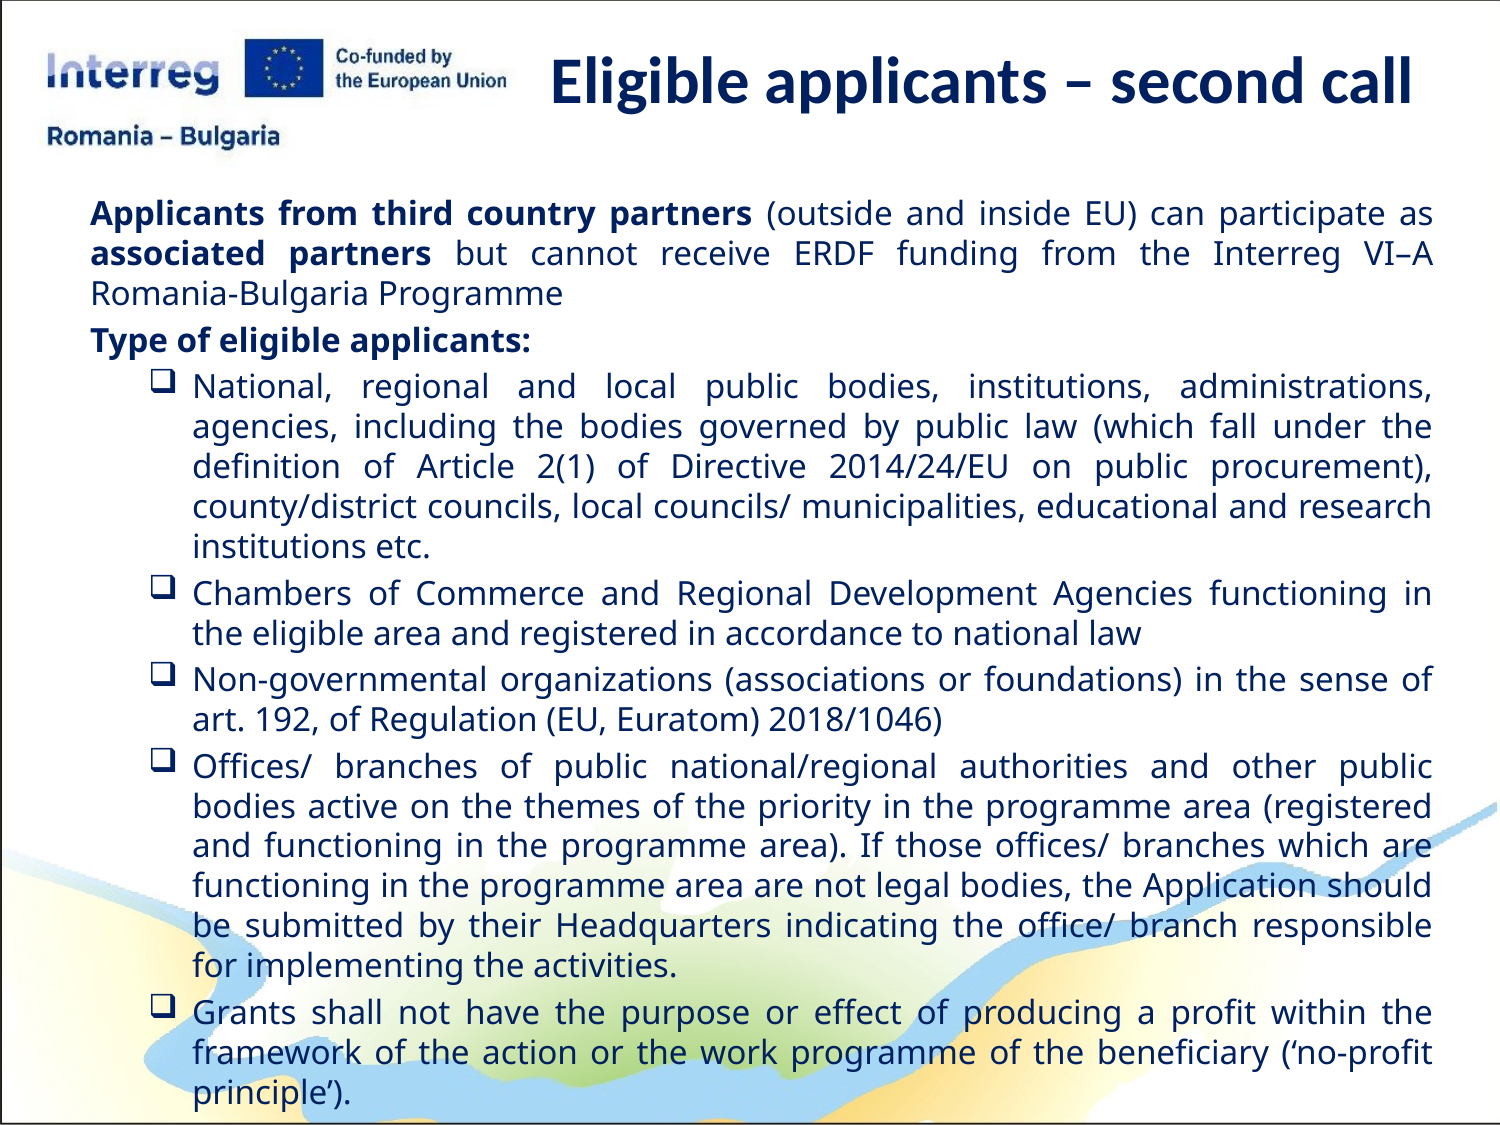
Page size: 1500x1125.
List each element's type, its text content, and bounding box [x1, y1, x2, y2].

list Applicants from third country partners (outside and inside EU) can participate as associated partners but cannot receive ERDF funding from the Interreg VI–A Romania-Bulgaria Programme Type of eligible applicants: National, regional and local public bodies, institutions, administrations, agencies, including the bodies governed by public law (which fall under the definition of Article 2(1) of Directive 2014/24/EU on public procurement), county/district councils, local councils/ municipalities, educational and research institutions etc. Chambers of Commerce and Regional Development Agencies functioning in the eligible area and registered in accordance to national law Non-governmental organizations (associations or foundations) in the sense of art. 192, of Regulation (EU, Euratom) 2018/1046) Offices/ branches of public national/regional authorities and other public bodies active on the themes of the priority in the programme area (registered and functioning in the programme area). If those offices/ branches which are functioning in the programme area are not legal bodies, the Application should be submitted by their Headquarters indicating the office/ branch responsible for implementing the activities. Grants shall not have the purpose or effect of producing a profit within the framework of the action or the work programme of the beneficiary (‘no-profit principle’). [74, 184, 1451, 1086]
picture [0, 0, 1500, 1125]
title Eligible applicants – second call [520, 28, 1446, 126]
